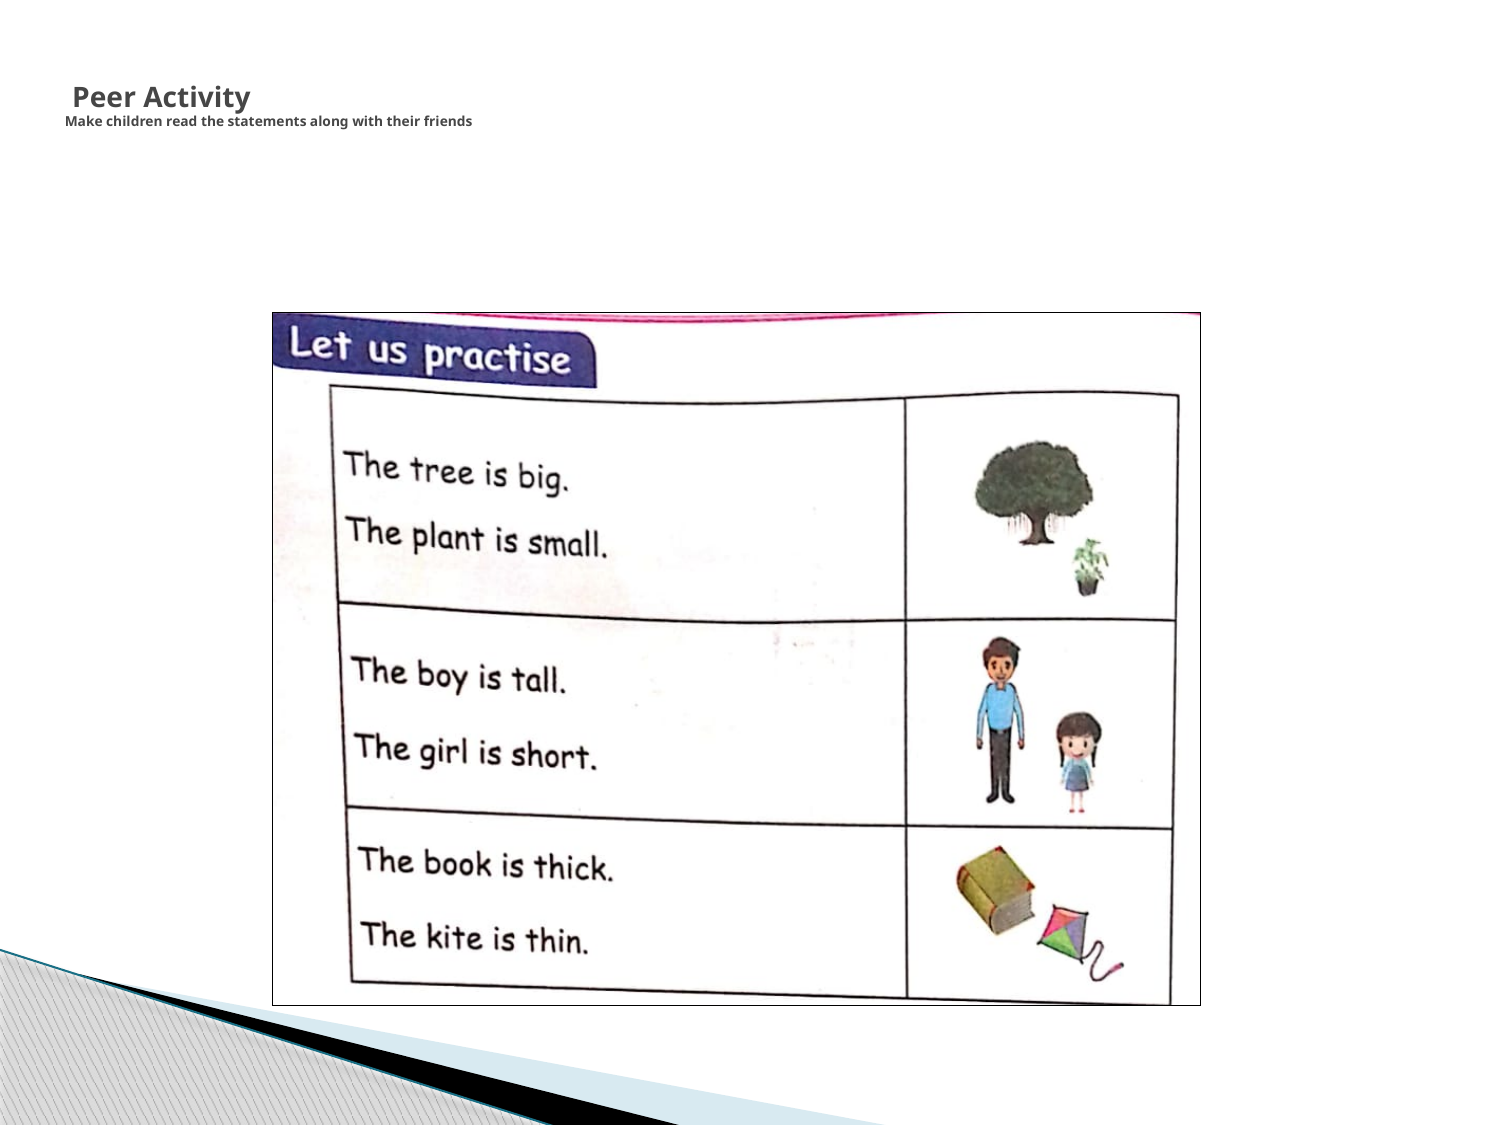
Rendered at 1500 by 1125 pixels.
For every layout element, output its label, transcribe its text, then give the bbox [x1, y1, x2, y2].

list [272, 312, 1201, 1006]
title Peer Activity Make children read the statements along with their friends [50, 37, 1400, 138]
